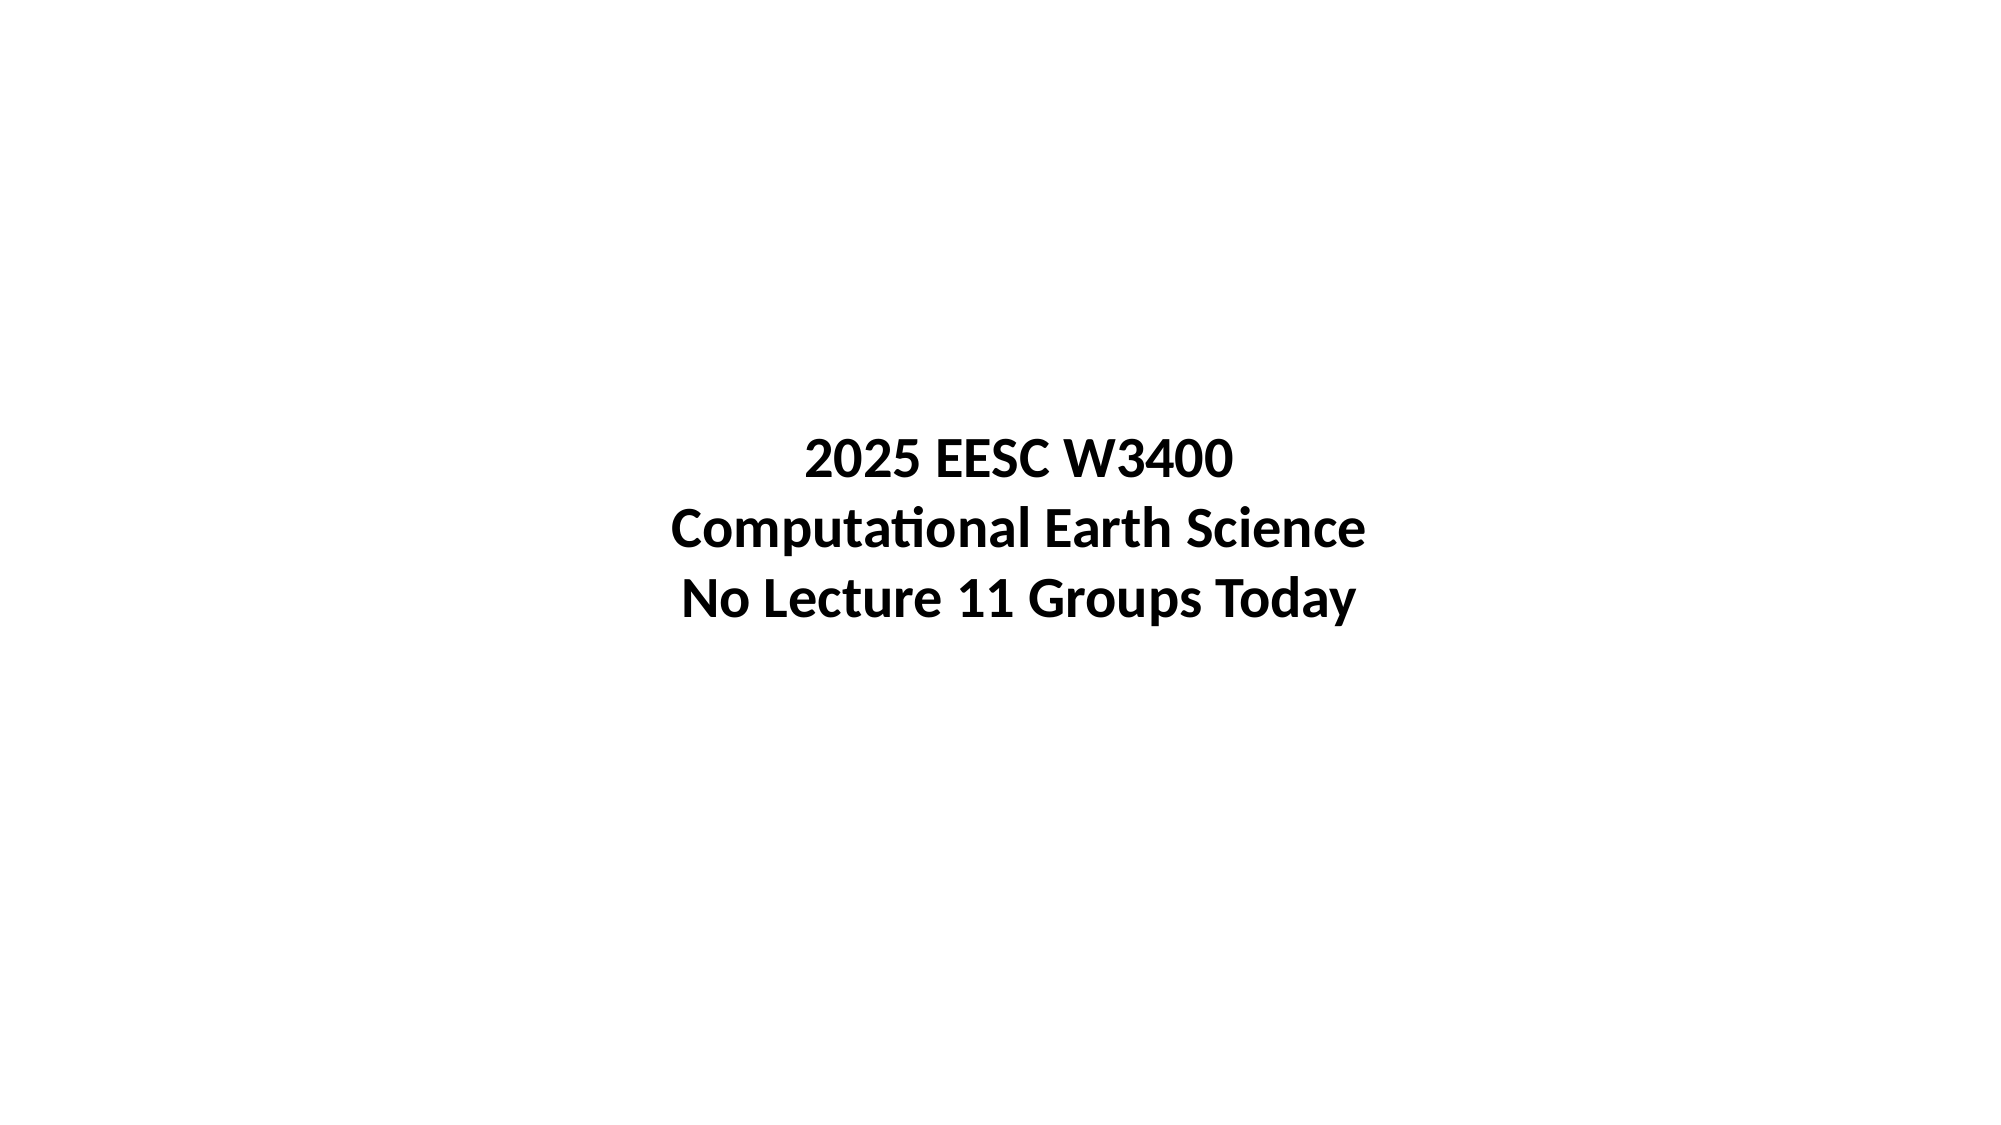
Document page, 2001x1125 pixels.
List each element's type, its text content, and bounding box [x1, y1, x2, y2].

text_box 2025 EESC W3400 Computational Earth Science No Lecture 11 Groups Today [133, 411, 1905, 636]
